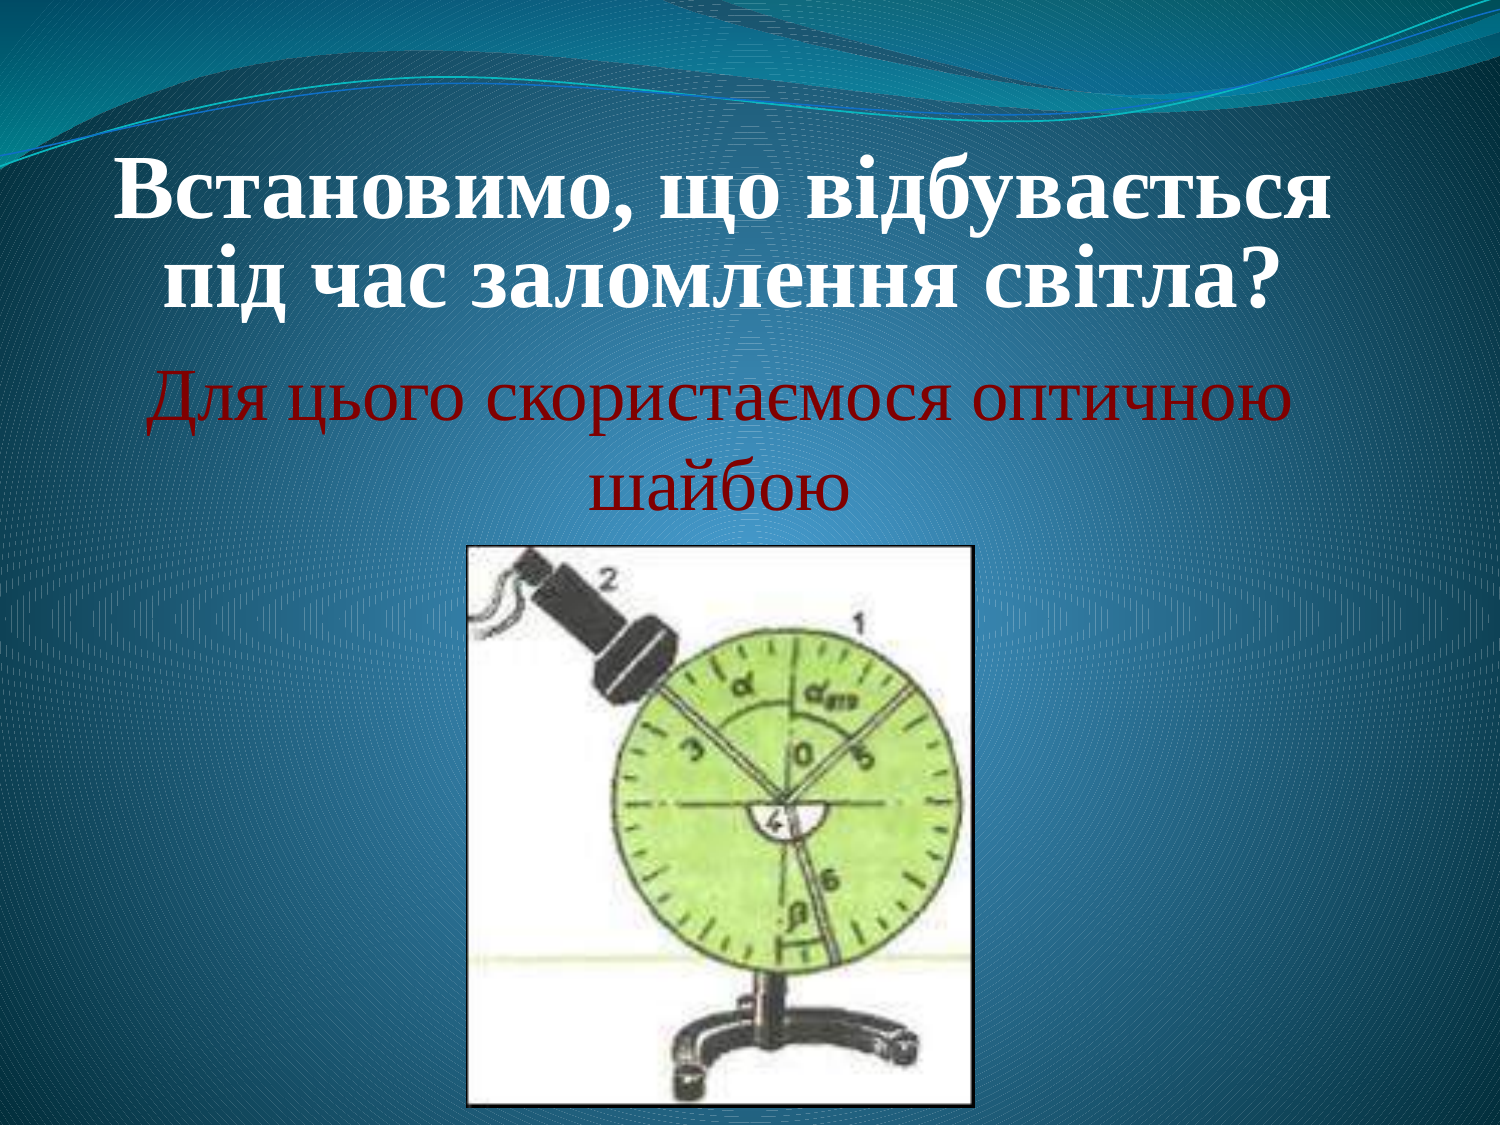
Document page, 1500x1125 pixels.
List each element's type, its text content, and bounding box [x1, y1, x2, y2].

picture [466, 545, 975, 1109]
title Встановимо, що відбувається під час заломлення світла? [86, 101, 1363, 327]
list Для цього скористаємося оптичною шайбою [82, 337, 1359, 668]
